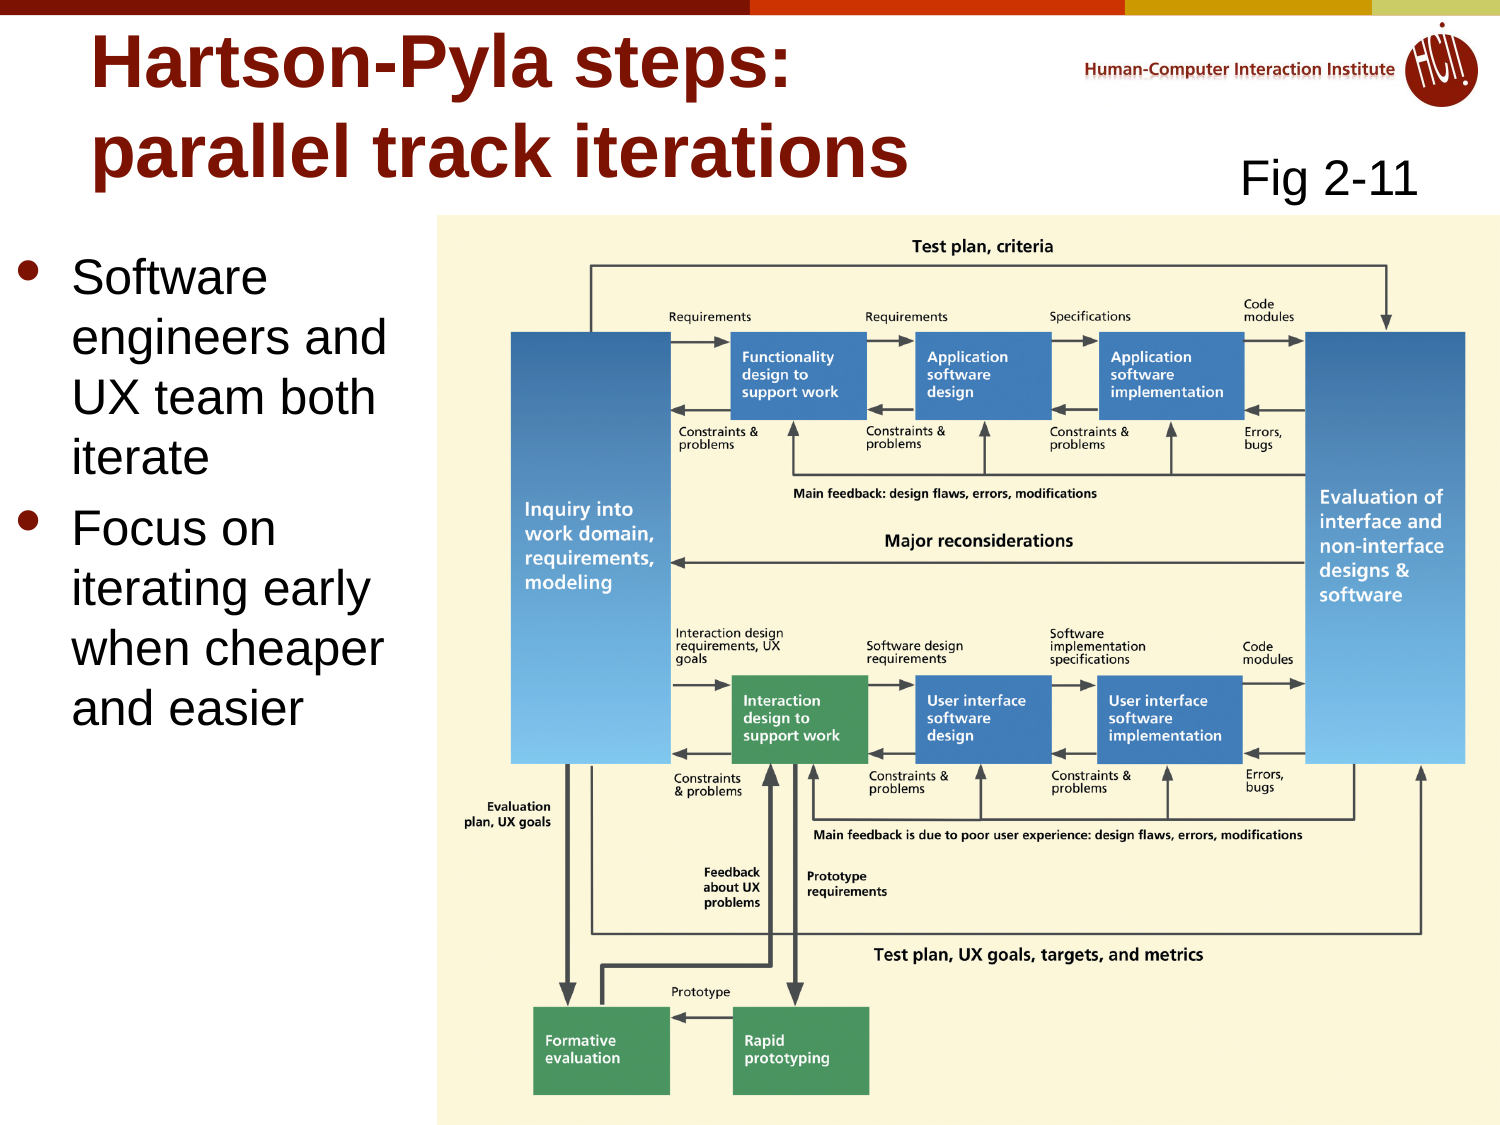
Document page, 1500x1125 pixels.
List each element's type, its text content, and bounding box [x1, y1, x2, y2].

text_box Fig 2-11 [1224, 137, 1500, 213]
picture [437, 215, 1500, 1125]
title Hartson-Pyla steps: parallel track iterations [74, 19, 1313, 201]
picture [1313, 22, 1478, 107]
list Software engineers and UX team both iterate Focus on iterating early when cheaper and easier [0, 237, 432, 1006]
